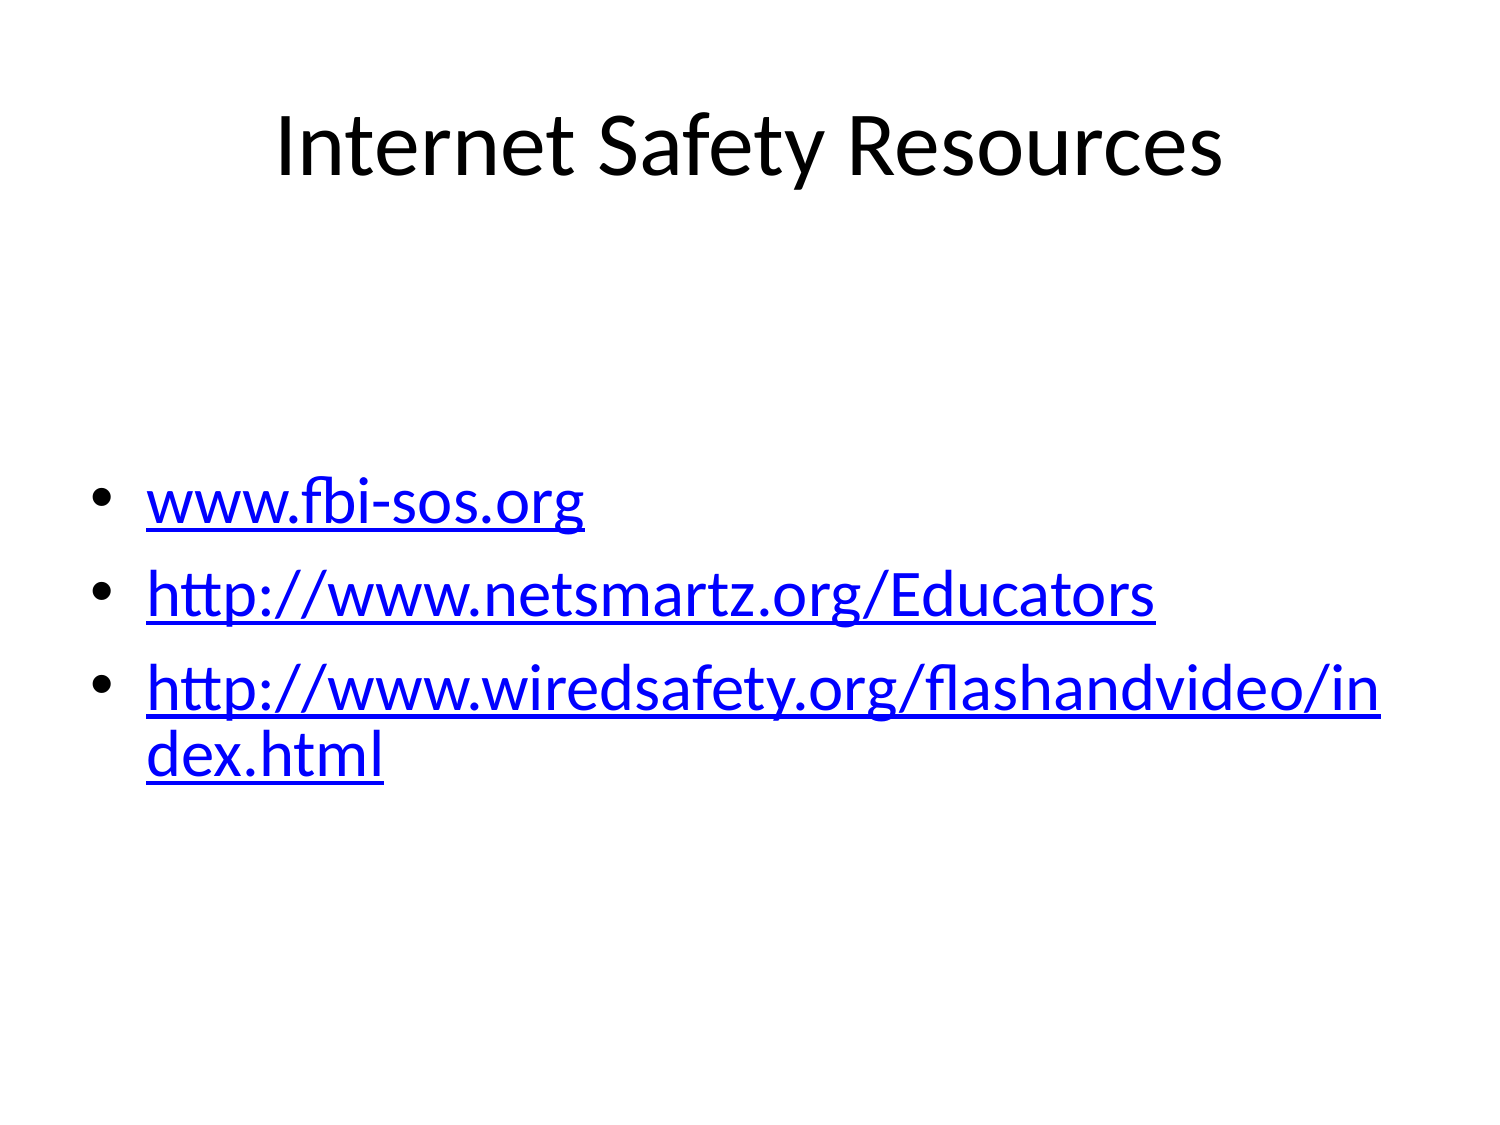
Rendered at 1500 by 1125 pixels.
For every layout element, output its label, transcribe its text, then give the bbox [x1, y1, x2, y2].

title Internet Safety Resources [75, 45, 1425, 233]
list www.fbi-sos.org http://www.netsmartz.org/Educators http://www.wiredsafety.org/flashandvideo/index.html [75, 262, 1425, 1005]
